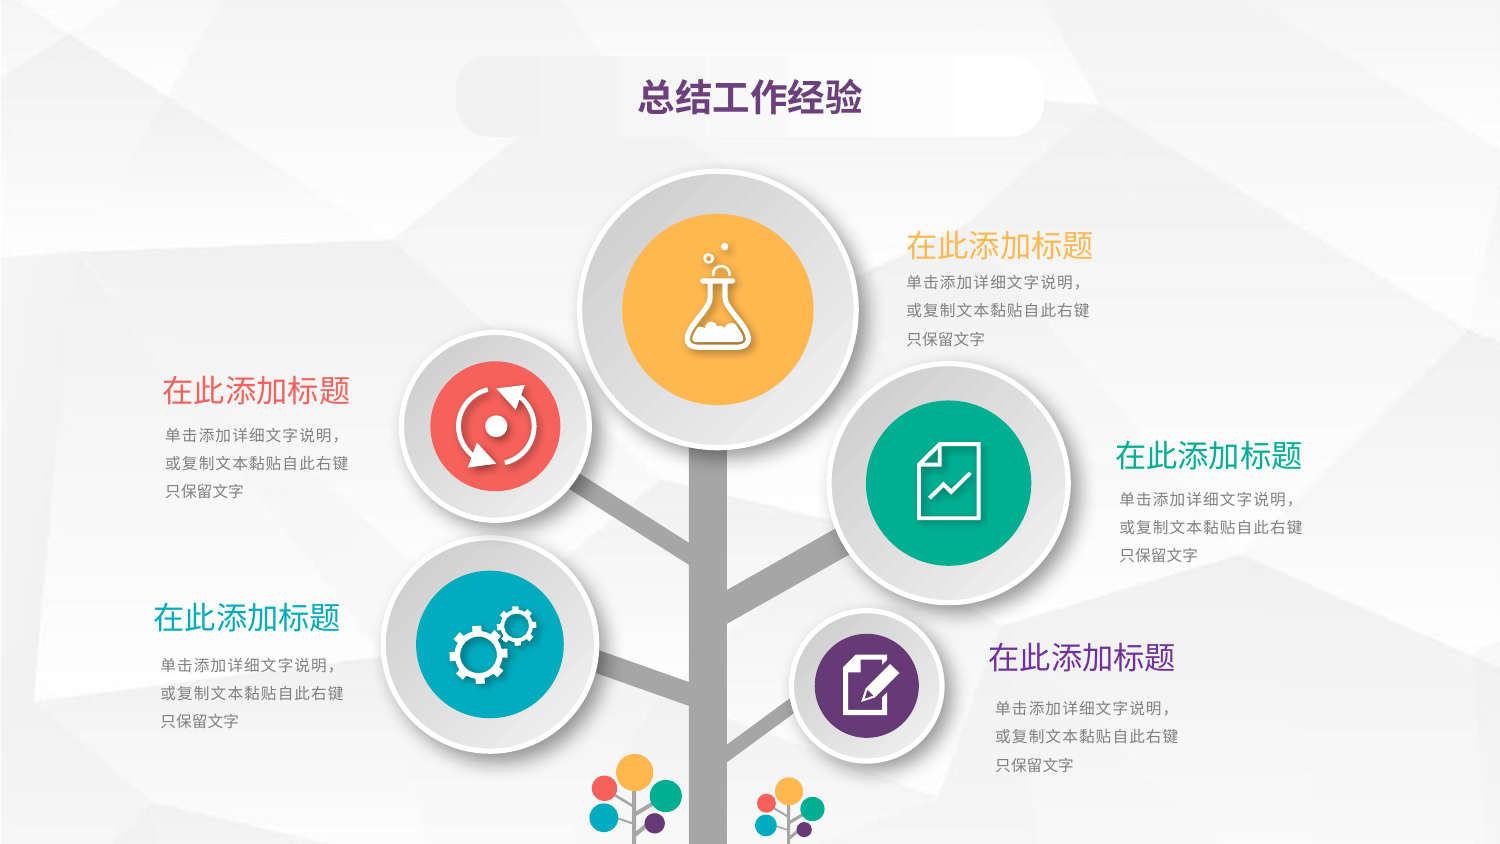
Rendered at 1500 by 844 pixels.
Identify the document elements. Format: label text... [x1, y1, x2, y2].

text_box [791, 610, 943, 762]
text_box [589, 753, 682, 844]
text_box 在此添加标题 [1100, 429, 1331, 482]
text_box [401, 332, 590, 521]
text_box 总结工作经验 [454, 54, 1046, 138]
text_box 在此添加标题 [973, 630, 1205, 684]
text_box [579, 171, 857, 448]
text_box 在此添加标题 [138, 590, 369, 644]
text_box 单击添加详细文字说明，或复制文本黏贴自此右键只保留文字 [891, 256, 1105, 356]
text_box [754, 777, 825, 844]
text_box 单击添加详细文字说明，或复制文本黏贴自此右键只保留文字 [1104, 472, 1317, 572]
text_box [828, 363, 1069, 603]
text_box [535, 448, 881, 844]
text_box 单击添加详细文字说明，或复制文本黏贴自此右键只保留文字 [980, 682, 1193, 782]
text_box 单击添加详细文字说明，或复制文本黏贴自此右键只保留文字 [145, 638, 359, 739]
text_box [383, 537, 597, 752]
text_box 在此添加标题 [148, 363, 379, 416]
picture [0, 0, 1500, 844]
text_box 在此添加标题 [891, 218, 1123, 271]
text_box 单击添加详细文字说明，或复制文本黏贴自此右键只保留文字 [150, 408, 363, 509]
